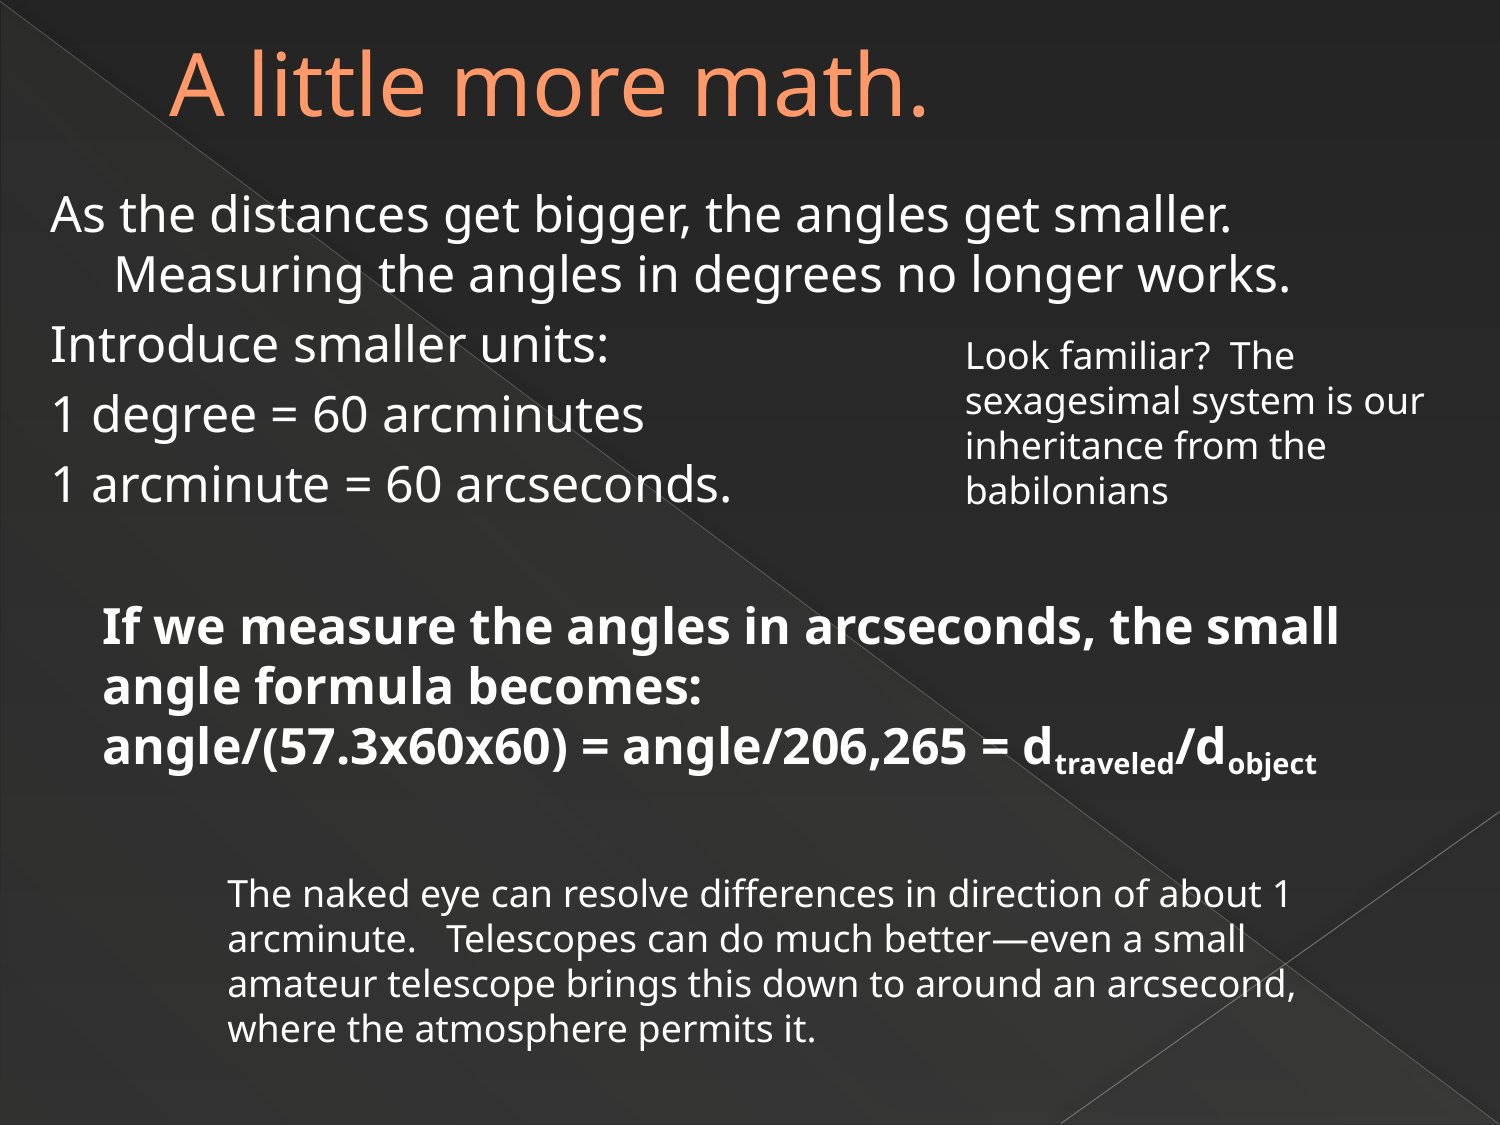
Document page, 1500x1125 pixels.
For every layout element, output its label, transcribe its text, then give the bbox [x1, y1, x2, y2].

list As the distances get bigger, the angles get smaller. Measuring the angles in degrees no longer works. Introduce smaller units: 1 degree = 60 arcminutes 1 arcminute = 60 arcseconds. [24, 174, 1375, 825]
text_box The naked eye can resolve differences in direction of about 1 arcminute. Telescopes can do much better—even a small amateur telescope brings this down to around an arcsecond, where the atmosphere permits it. [212, 862, 1363, 1058]
text_box If we measure the angles in arcseconds, the small angle formula becomes: angle/(57.3x60x60) = angle/206,265 = dtraveled/dobject [87, 587, 1413, 788]
text_box Look familiar? The sexagesimal system is our inheritance from the babilonians [949, 324, 1463, 520]
title A little more math. [75, 0, 1425, 163]
